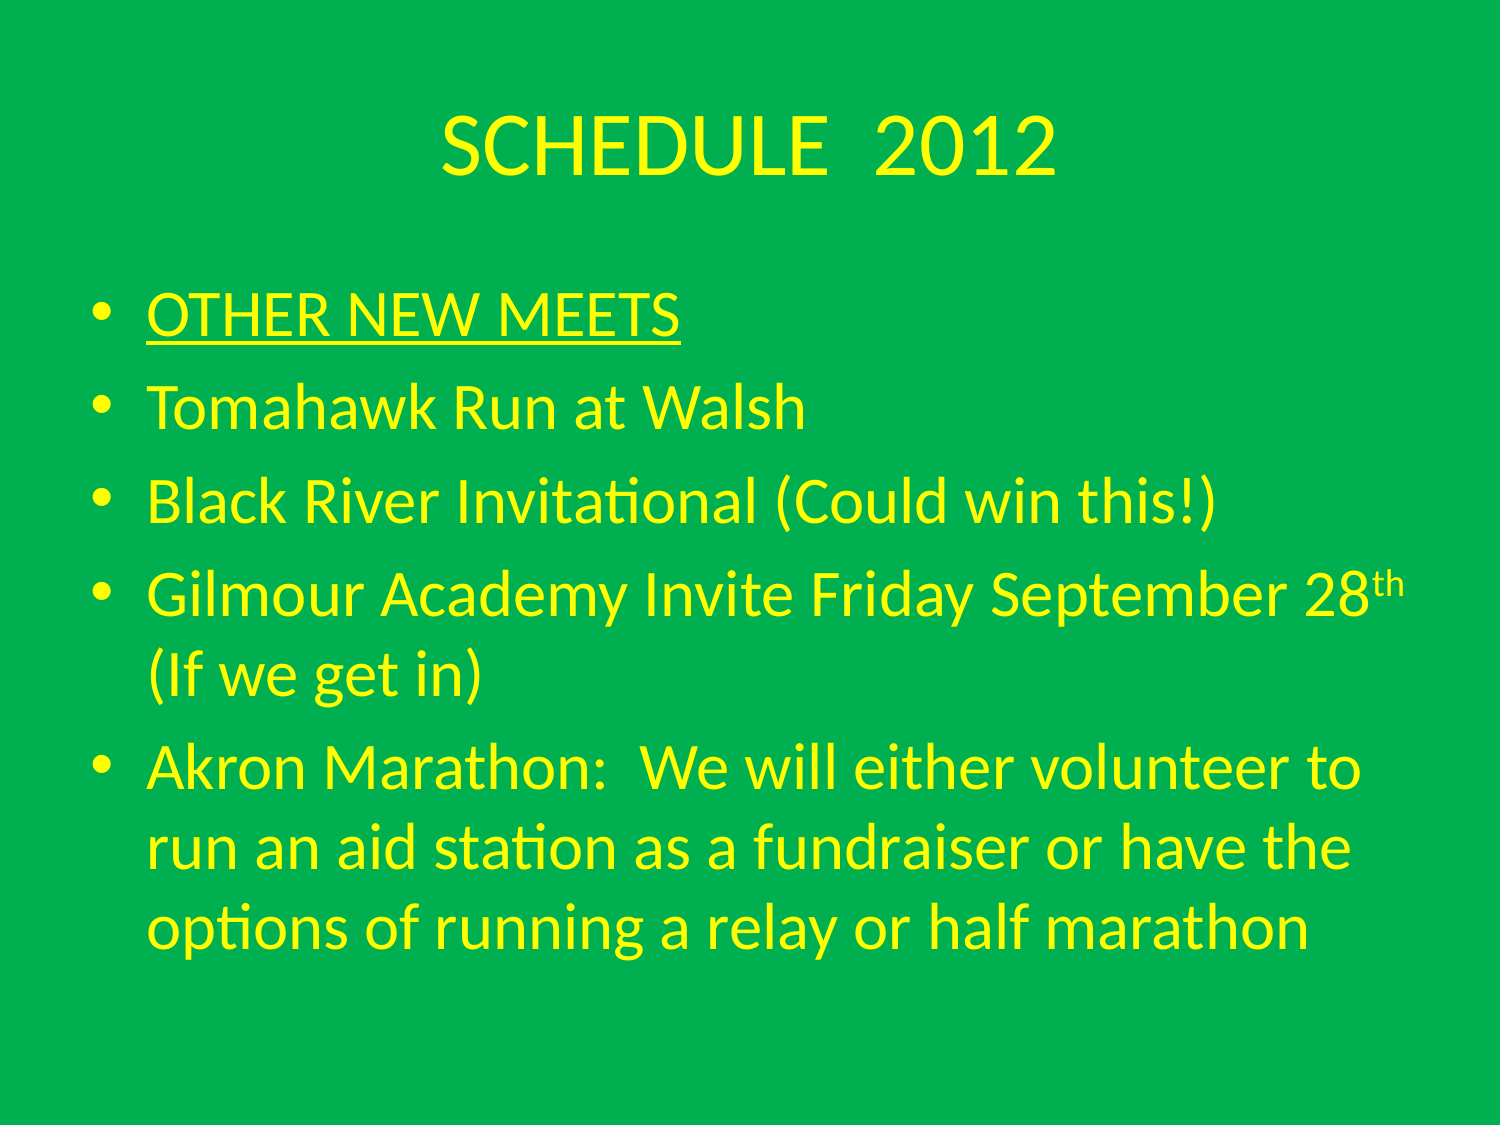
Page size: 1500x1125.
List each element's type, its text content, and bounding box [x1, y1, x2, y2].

list OTHER NEW MEETS Tomahawk Run at Walsh Black River Invitational (Could win this!) Gilmour Academy Invite Friday September 28th (If we get in) Akron Marathon: We will either volunteer to run an aid station as a fundraiser or have the options of running a relay or half marathon [75, 262, 1425, 1005]
title SCHEDULE 2012 [75, 45, 1425, 233]
